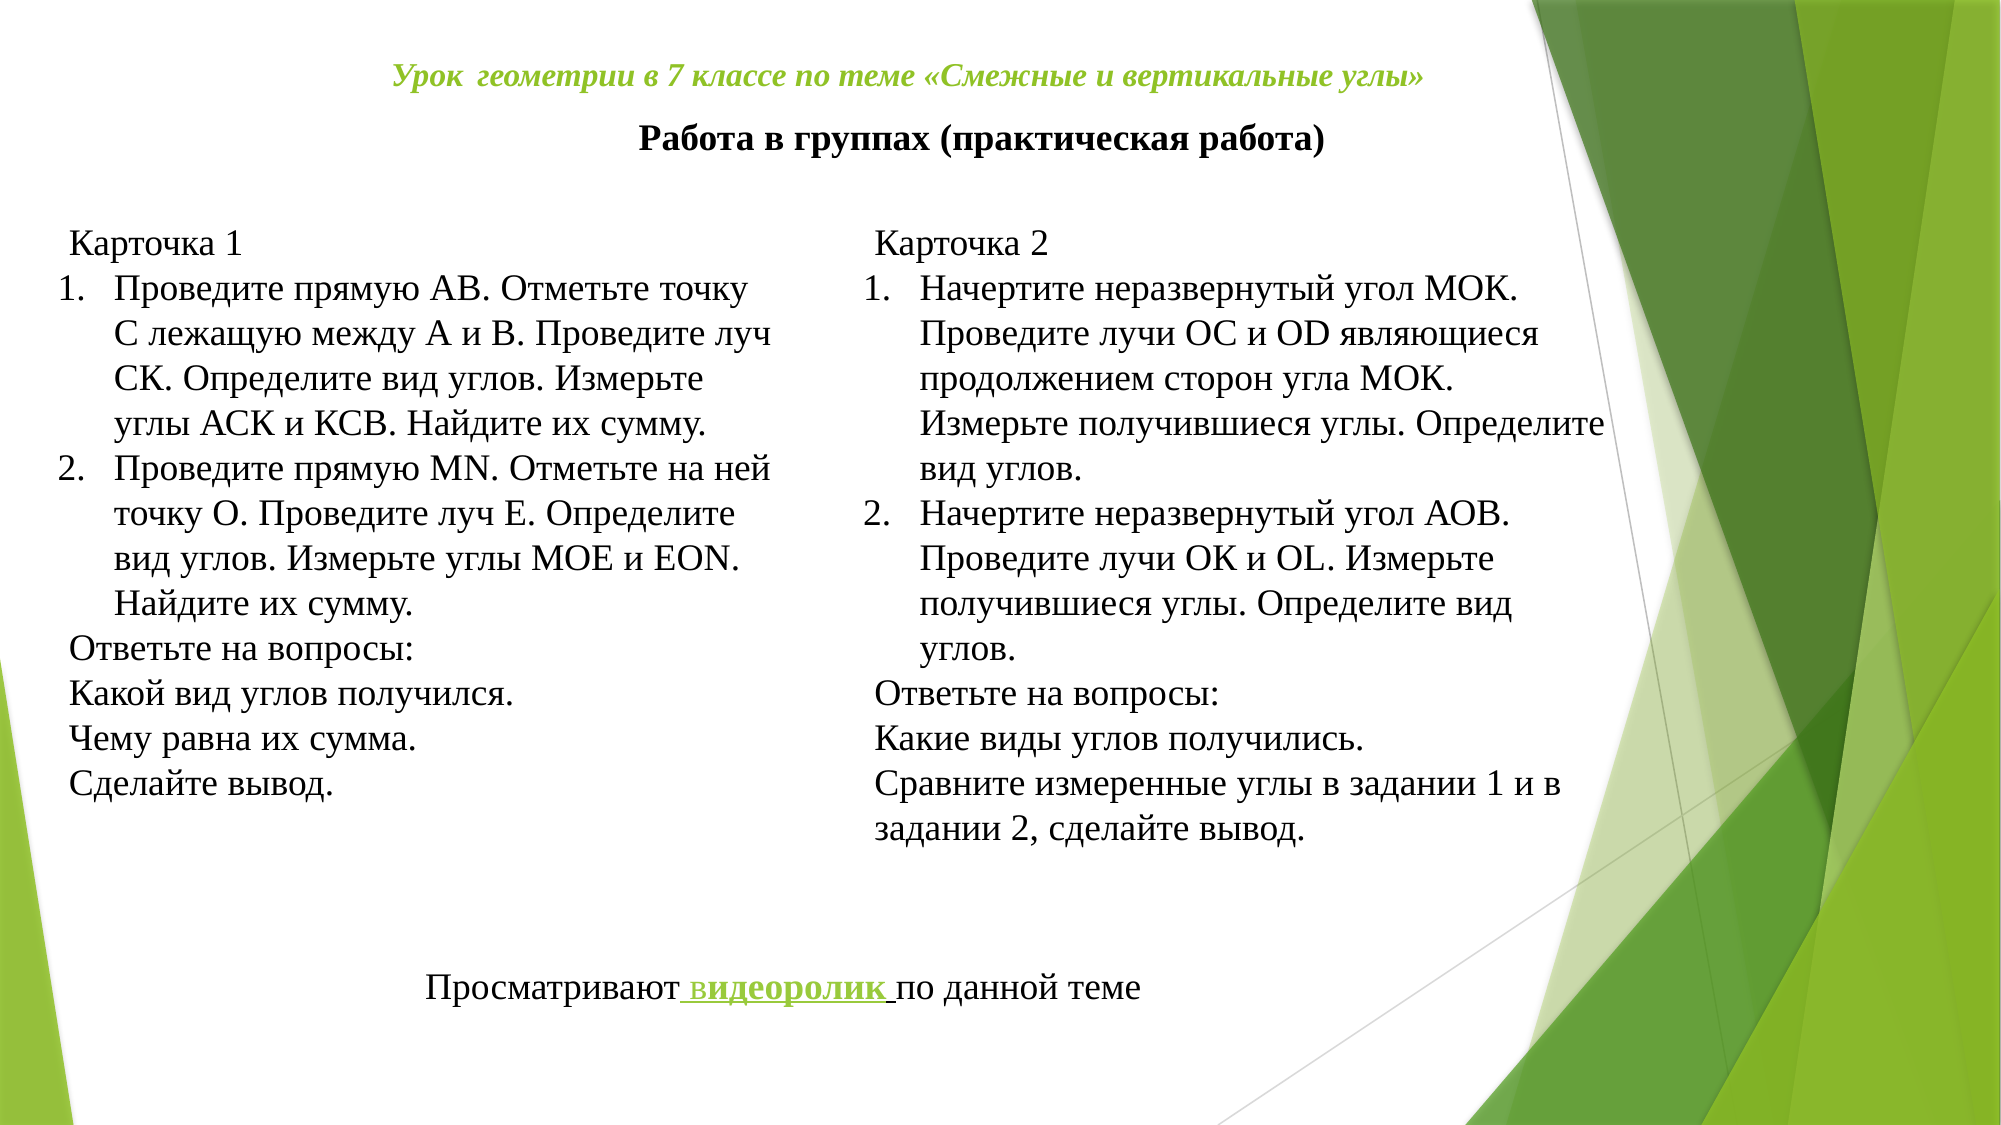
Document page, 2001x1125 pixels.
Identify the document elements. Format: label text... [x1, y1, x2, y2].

title Урок геометрии в 7 классе по теме «Смежные и вертикальные углы» [0, 46, 1826, 249]
text_box Карточка 1 Проведите прямую АВ. Отметьте точку С лежащую между А и В. Проведите луч СК. Определите вид углов. Измерьте углы АСК и КСВ. Найдите их сумму. Проведите прямую МN. Отметьте на ней точку О. Проведите луч Е. Определите вид углов. Измерьте углы МОЕ и EON. Найдите их сумму. Ответьте на вопросы: Какой вид углов получился. Чему равна их сумма. Сделайте вывод. [42, 210, 790, 811]
text_box Работа в группах (практическая работа) [612, 122, 1341, 166]
text_box Карточка 2 Начертите неразвернутый угол МОК. Проведите лучи ОС и ОD являющиеся продолжением сторон угла МОК. Измерьте получившиеся углы. Определите вид углов. Начертите неразвернутый угол АОВ. Проведите лучи ОК и ОL. Измерьте получившиеся углы. Определите вид углов. Ответьте на вопросы: Какие виды углов получились. Сравните измеренные углы в задании 1 и в задании 2, сделайте вывод. [848, 210, 1622, 856]
text_box Просматривают видеоролик по данной теме [399, 971, 1157, 1014]
